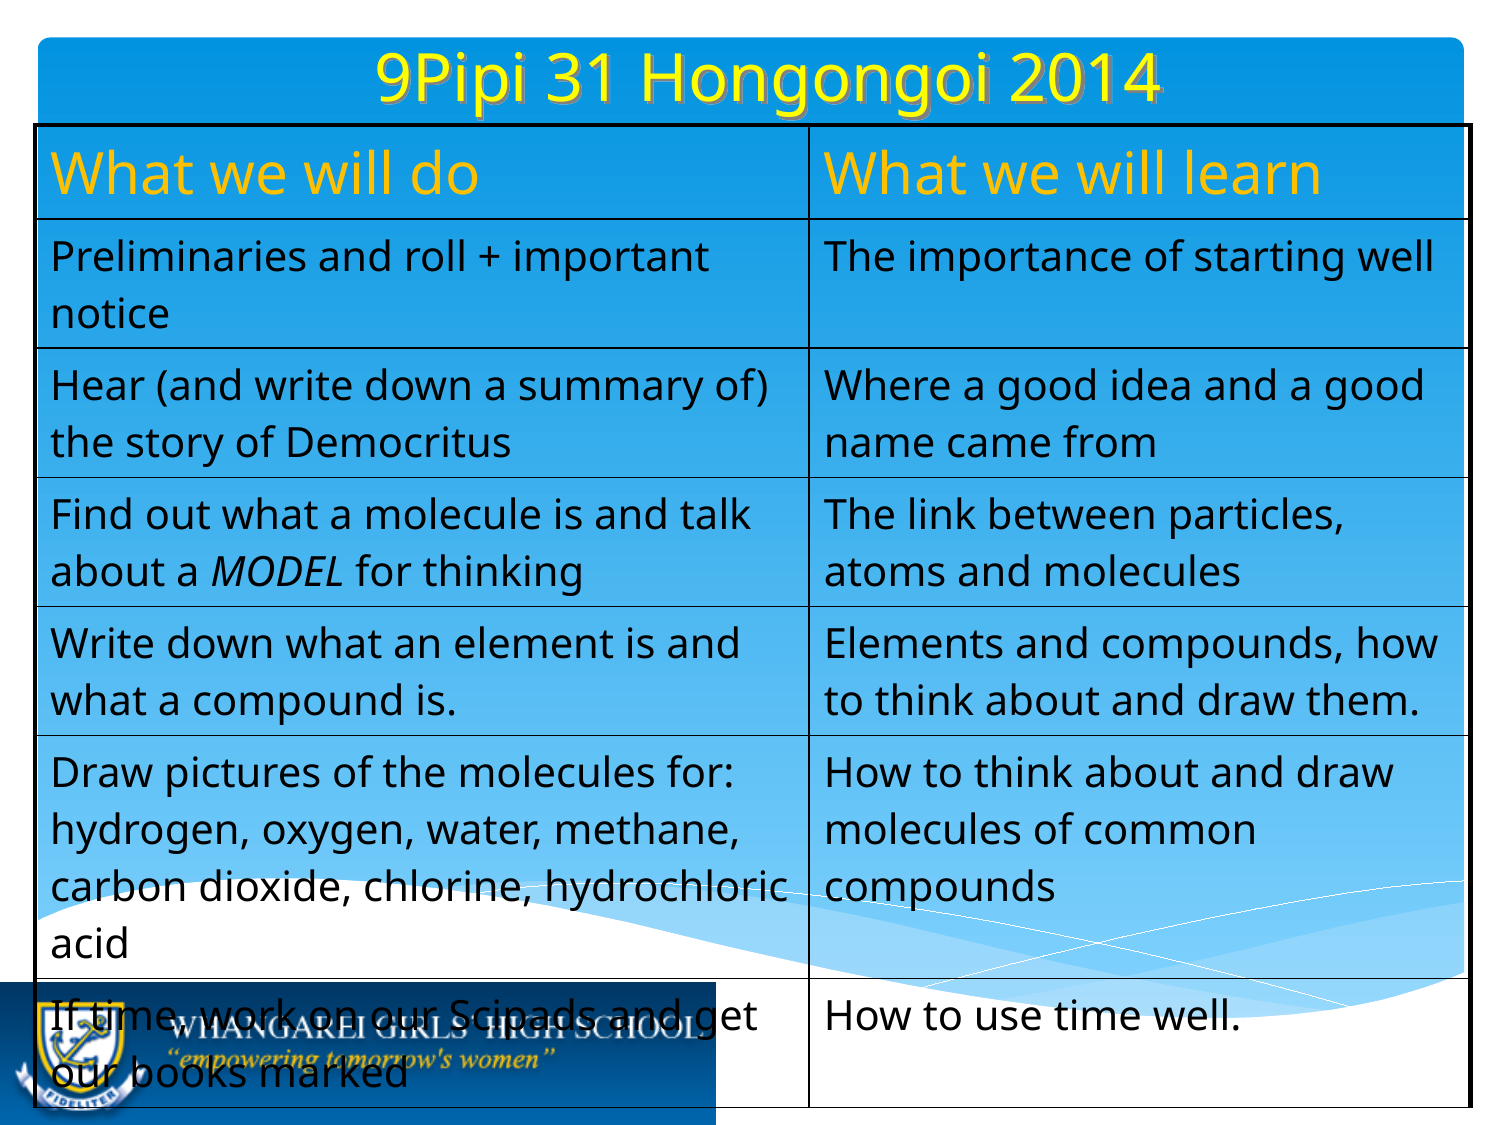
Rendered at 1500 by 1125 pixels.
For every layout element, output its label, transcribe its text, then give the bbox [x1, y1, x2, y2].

table_cell How to think about and draw molecules of common compounds [810, 736, 1468, 978]
table_cell How to use time well. [810, 979, 1468, 1107]
table_cell The importance of starting well [810, 220, 1468, 347]
table_cell Find out what a molecule is and talk about a MODEL for thinking [37, 478, 808, 606]
table_header What we will learn [810, 127, 1468, 218]
picture [0, 982, 716, 1125]
table_cell Preliminaries and roll + important notice [37, 220, 808, 347]
table_header What we will do [37, 127, 808, 218]
table_cell Elements and compounds, how to think about and draw them. [810, 607, 1468, 735]
table_cell Where a good idea and a good name came from [810, 349, 1468, 477]
table_cell The link between particles, atoms and molecules [810, 478, 1468, 606]
table_cell Draw pictures of the molecules for: hydrogen, oxygen, water, methane, carbon dioxide, chlorine, hydrochloric acid [37, 736, 808, 978]
table_cell Hear (and write down a summary of) the story of Democritus [37, 349, 808, 477]
table_cell If time, work on our Scipads and get our books marked [37, 979, 808, 1107]
table_cell Write down what an element is and what a compound is. [37, 607, 808, 735]
text_box 9Pipi 31 Hongongoi 2014 [162, 24, 1375, 123]
